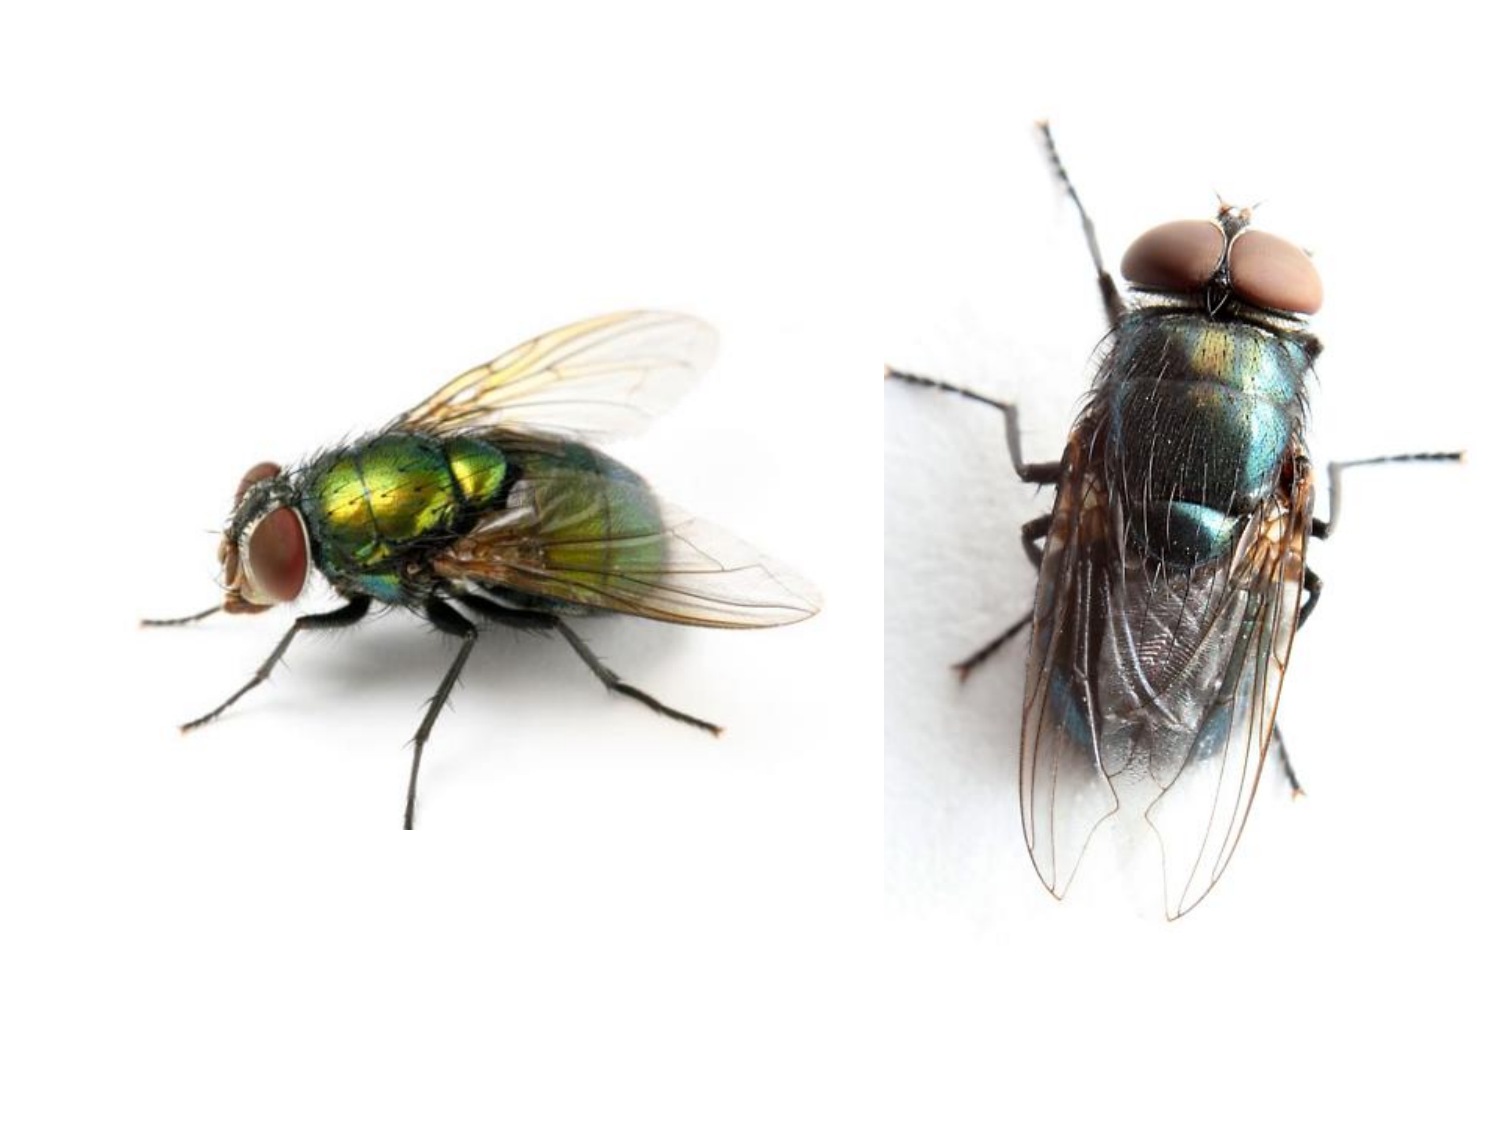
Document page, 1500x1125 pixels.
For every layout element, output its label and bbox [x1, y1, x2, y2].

picture [17, 82, 1477, 958]
